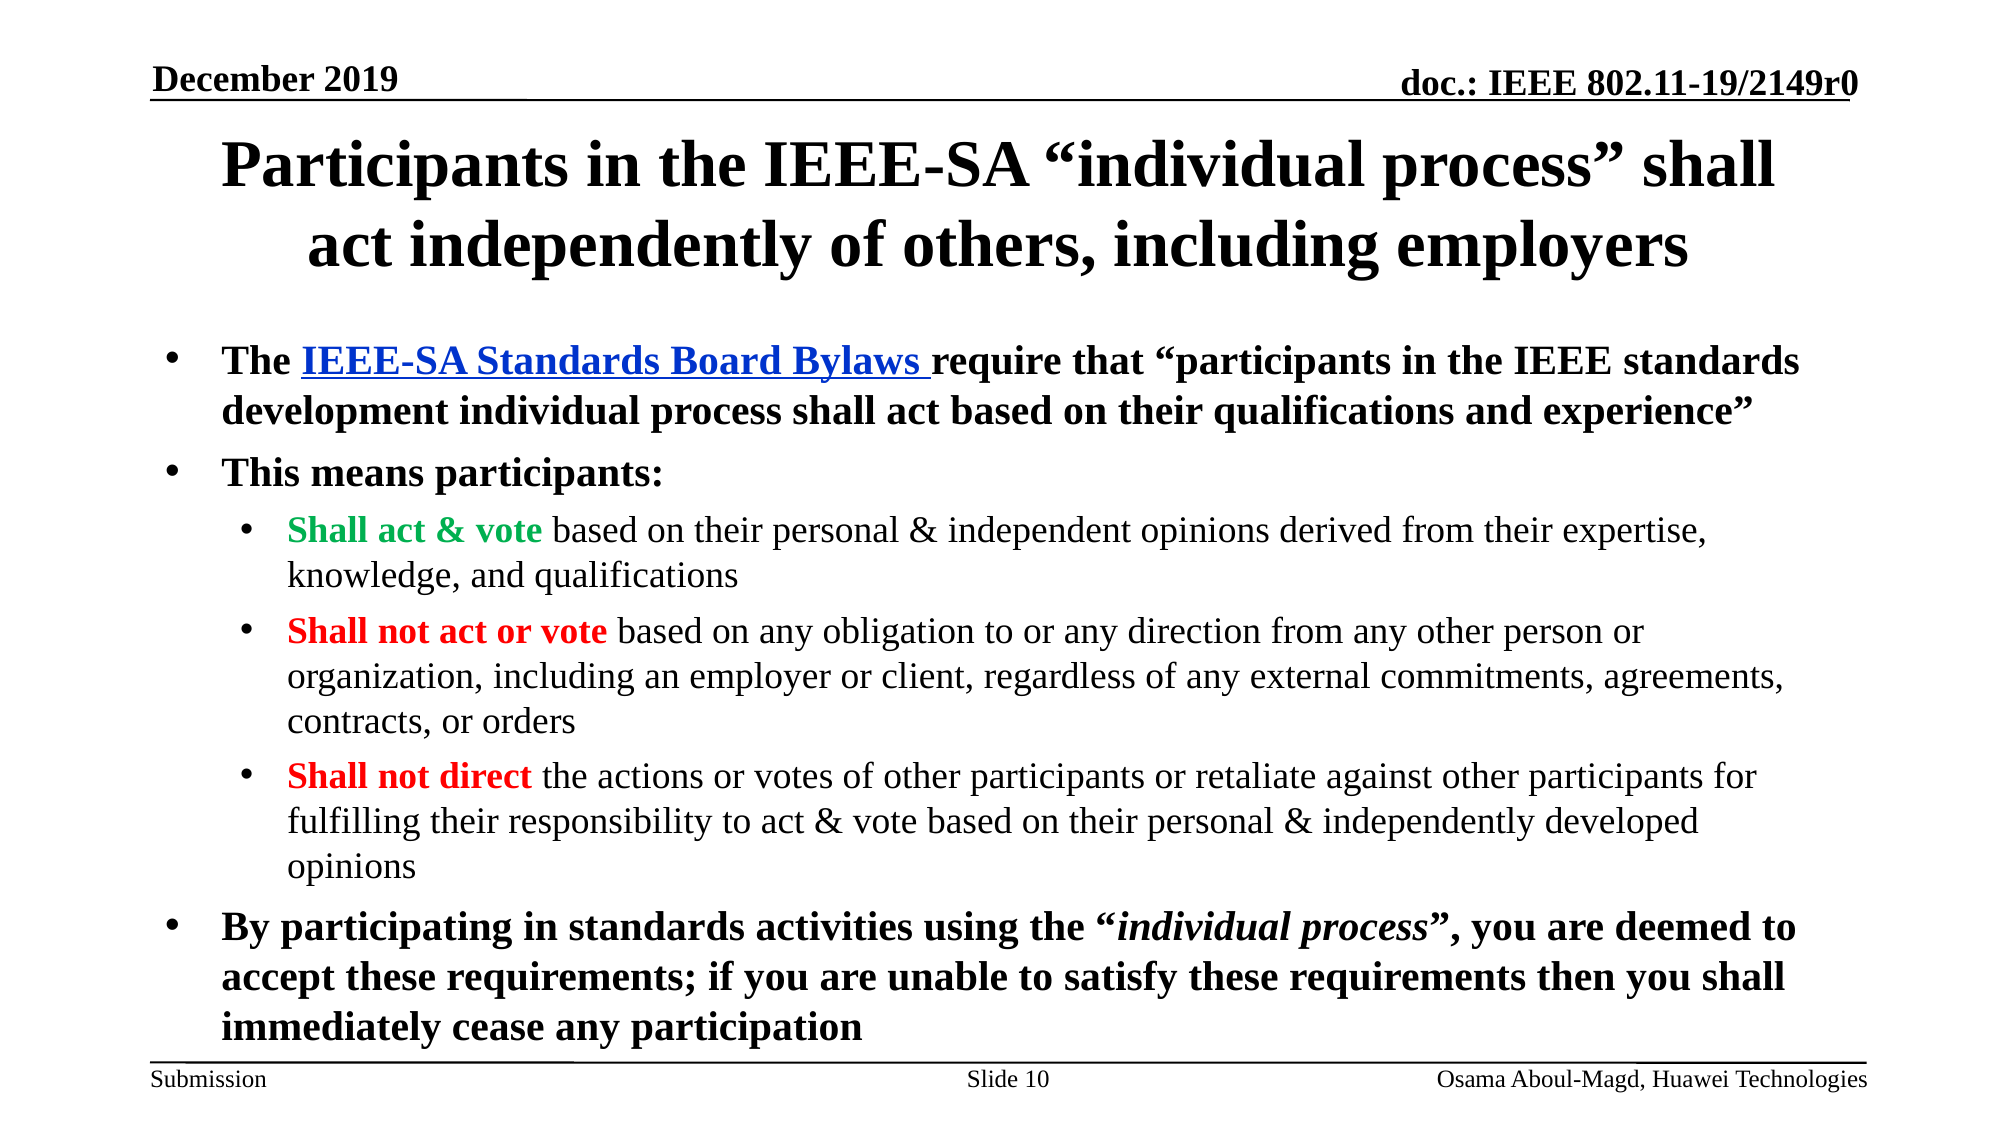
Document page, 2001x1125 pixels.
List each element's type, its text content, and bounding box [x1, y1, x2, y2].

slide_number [152, 54, 563, 100]
slide_number Slide 10 [950, 1061, 1067, 1123]
footer Osama Aboul-Magd, Huawei Technologies [1171, 1061, 1869, 1093]
list The IEEE-SA Standards Board Bylaws require that “participants in the IEEE standards development individual process shall act based on their qualifications and experience” This means participants: Shall act & vote based on their personal & independent opinions derived from their expertise, knowledge, and qualifications Shall not act or vote based on any obligation to or any direction from any other person or organization, including an employer or client, regardless of any external commitments, agreements, contracts, or orders Shall not direct the actions or votes of other participants or retaliate against other participants for fulfilling their responsibility to act & vote based on their personal & independently developed opinions By participating in standards activities using the “individual process”, you are deemed to accept these requirements; if you are unable to satisfy these requirements then you shall immediately cease any participation [149, 324, 1850, 1000]
title Participants in the IEEE-SA “individual process” shall act independently of others, including employers [149, 112, 1850, 288]
